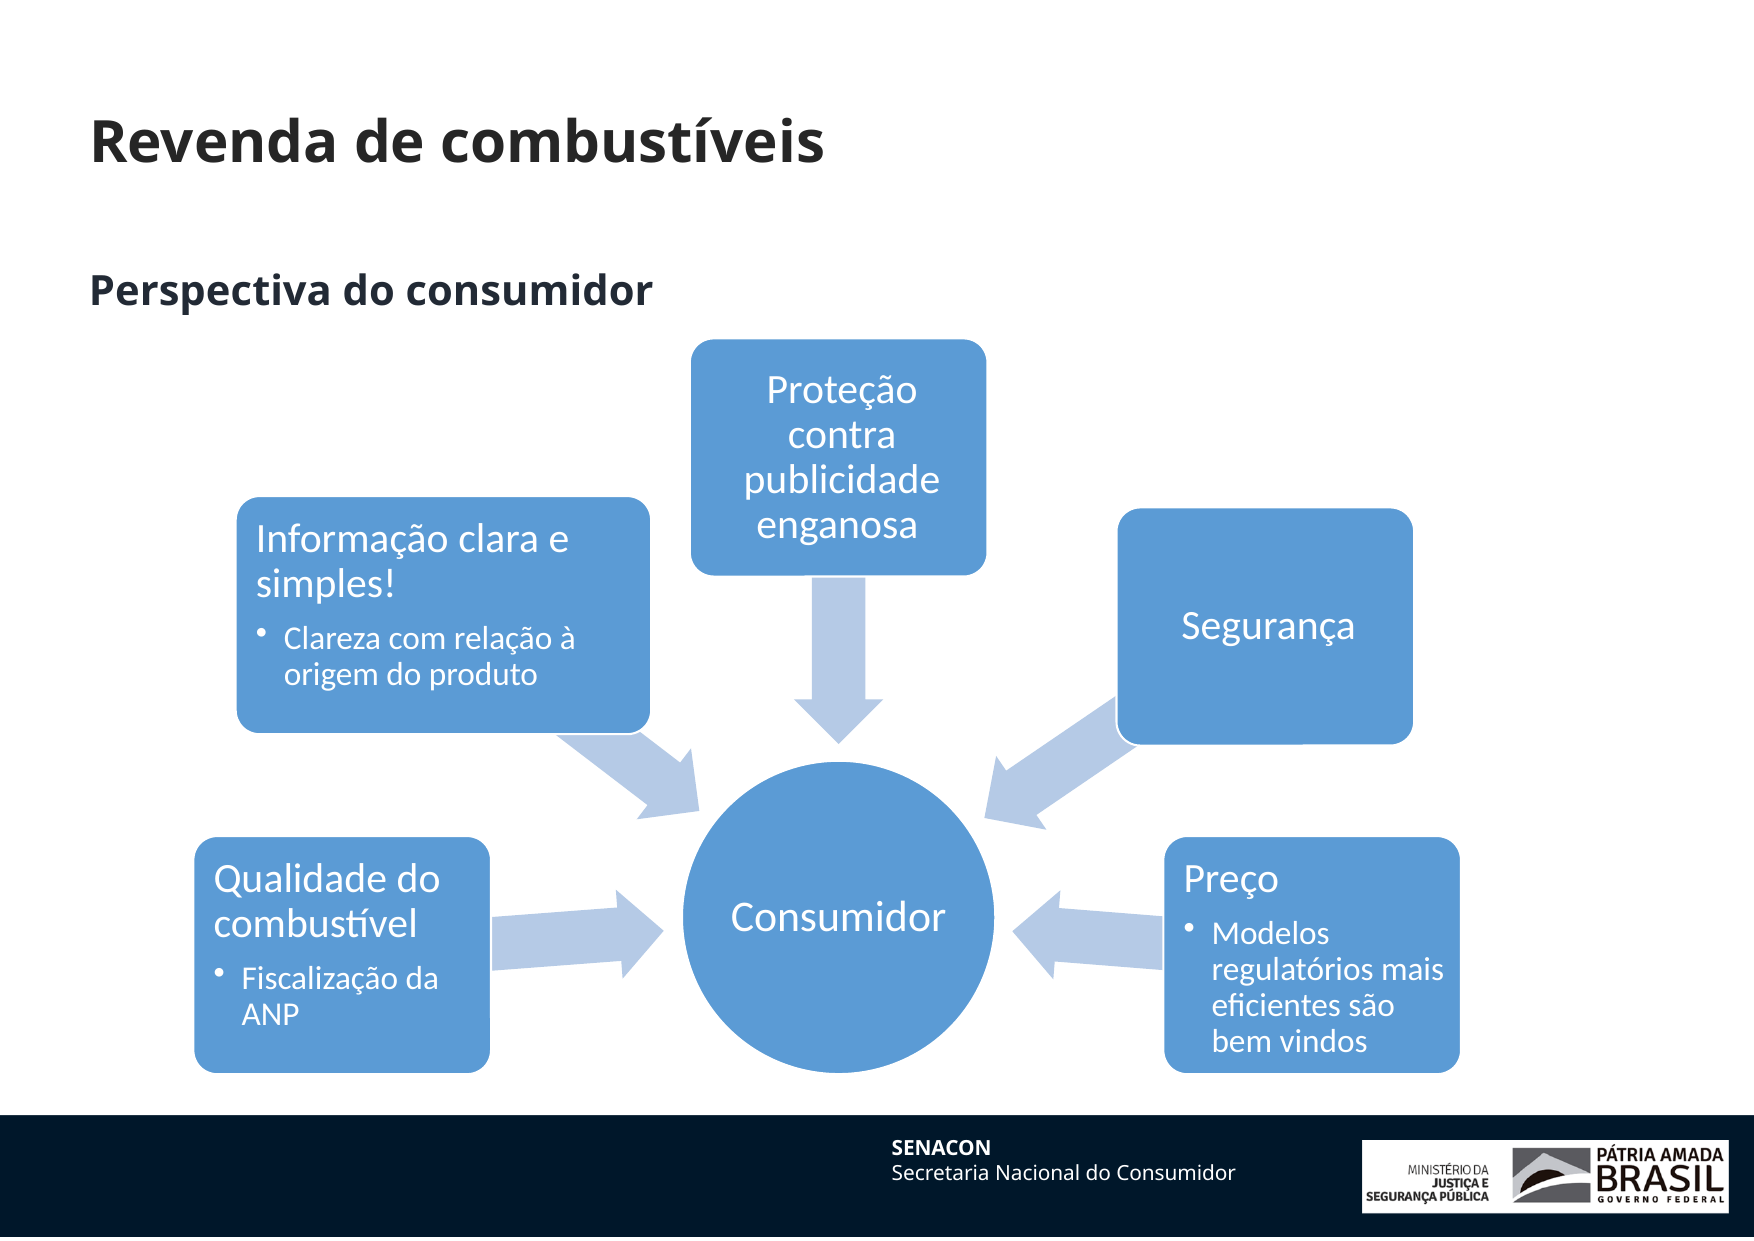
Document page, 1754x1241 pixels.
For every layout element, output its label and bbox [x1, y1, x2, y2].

picture [0, 0, 1754, 1237]
text_box [33, 338, 1644, 1075]
